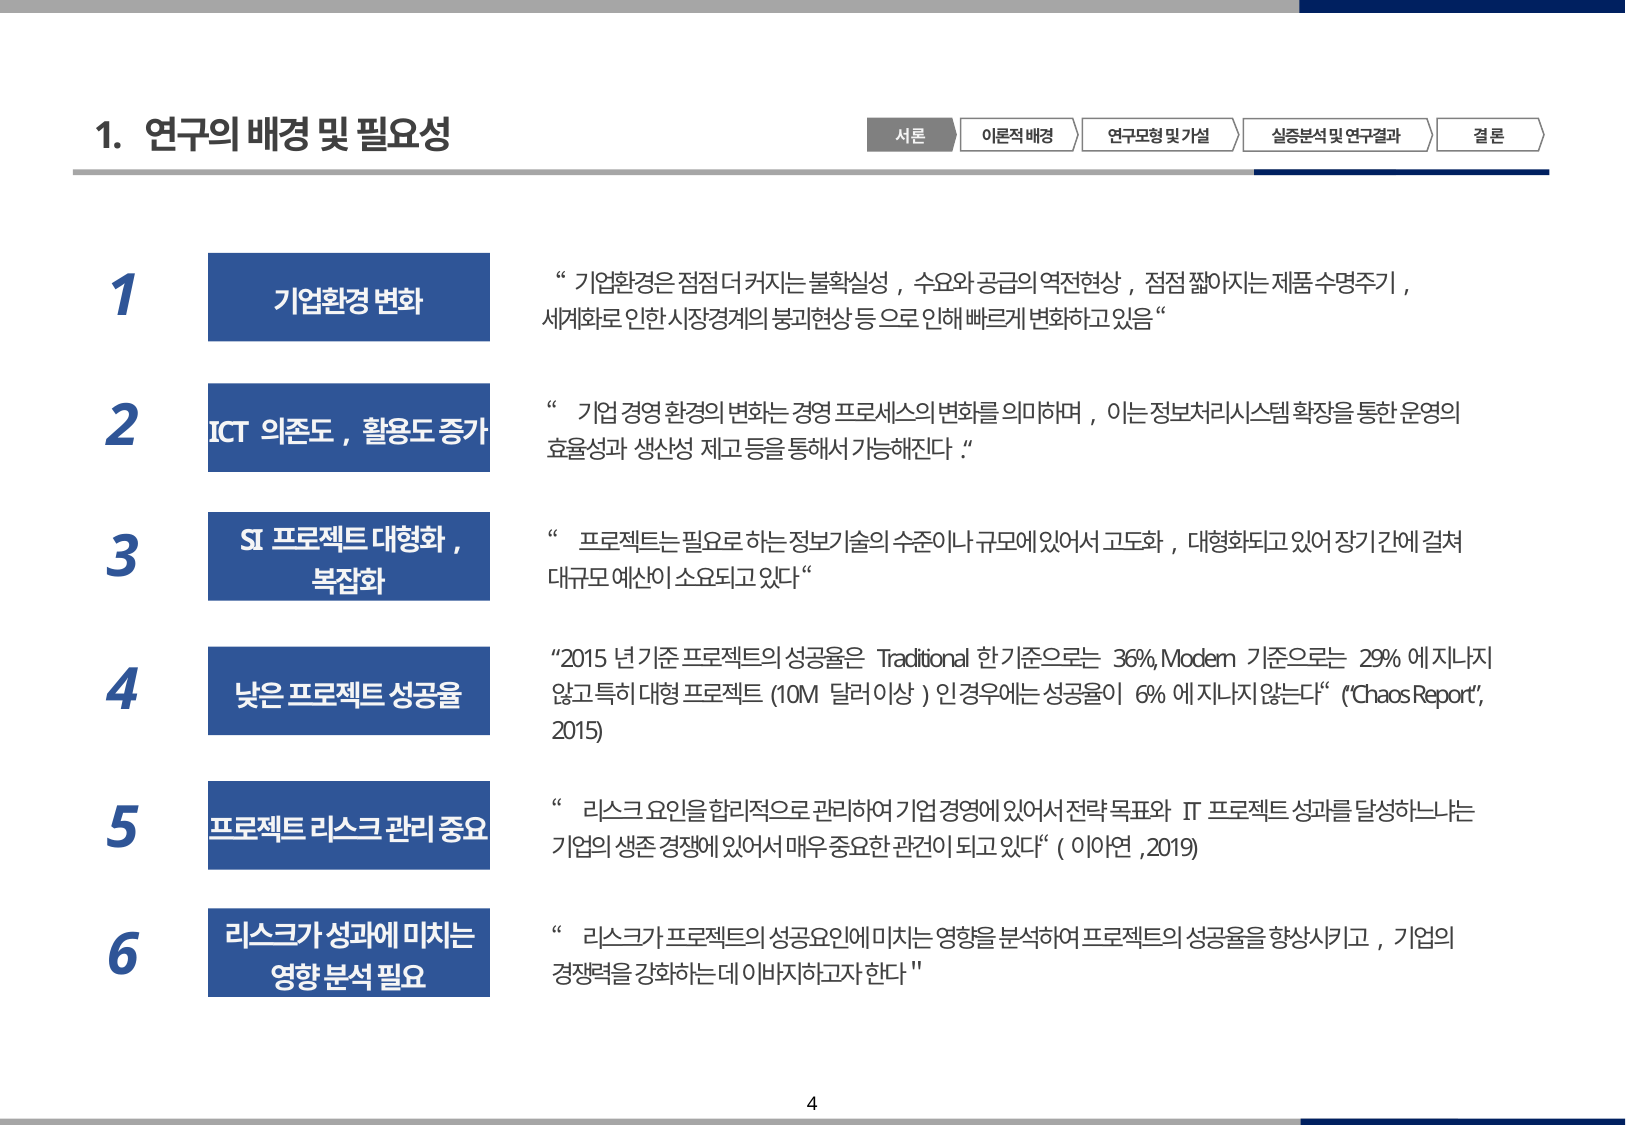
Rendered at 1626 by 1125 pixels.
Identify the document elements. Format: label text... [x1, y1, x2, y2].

text_box ICT 의존도, 활용도 증가 [208, 383, 490, 472]
text_box 1. 연구의 배경 및 필요성 [78, 91, 1544, 166]
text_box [867, 118, 1544, 152]
text_box 3 [91, 510, 139, 558]
text_box “리스크 요인을 합리적으로 관리하여 기업 경영에 있어서 전략 목표와 IT프로젝트 성과를 달성하느냐는 기업의 생존 경쟁에 있어서 매우 중요한 관건이 되고 있다“(이아연, 2019) [530, 781, 1498, 870]
text_box “기업 경영 환경의 변화는 경영 프로세스의 변화를 의미하며, 이는 정보처리시스템 확장을 통한 운영의 효율성과 생산성 제고 등을 통해서 가능해진다.“ [525, 383, 1493, 472]
text_box “2015년 기준 프로젝트의 성공율은 Traditional한 기준으로는 36%, Modern 기준으로는 29%에 지나지 않고 특히 대형 프로젝트(10M 달러 이상)인 경우에는 성공율이 6%에 지나지 않는다“ (“Chaos Report”, 2015) [530, 639, 1531, 743]
text_box 기업환경 변화 [208, 252, 490, 342]
text_box SI프로젝트 대형화, 복잡화 [208, 512, 490, 601]
text_box 리스크가 성과에 미치는 영향 분석 필요 [208, 908, 490, 997]
text_box 5 [91, 781, 139, 829]
text_box 6 [91, 908, 139, 956]
text_box 2 [91, 380, 139, 428]
text_box 1 [91, 250, 139, 298]
text_box 4 [91, 643, 139, 692]
text_box “프로젝트는 필요로 하는 정보기술의 수준이나 규모에 있어서 고도화, 대형화되고 있어 장기 간에 걸쳐 대규모 예산이 소요되고 있다 “ [527, 512, 1531, 601]
text_box “리스크가 프로젝트의 성공요인에 미치는 영향을 분석하여 프로젝트의 성공율을 향상시키고, 기업의 경쟁력을 강화하는 데 이바지하고자 한다＂ [530, 908, 1498, 997]
text_box “ 기업환경은 점점 더 커지는 불확실성, 수요와 공급의 역전현상, 점점 짧아지는 제품 수명주기, 세계화로 인한 시장경계의 붕괴현상 등 으로 인해 빠르게 변화하고 있음 “ [520, 252, 1488, 342]
text_box 프로젝트 리스크 관리 중요 [208, 781, 490, 870]
text_box 낮은 프로젝트 성공율 [208, 646, 490, 736]
